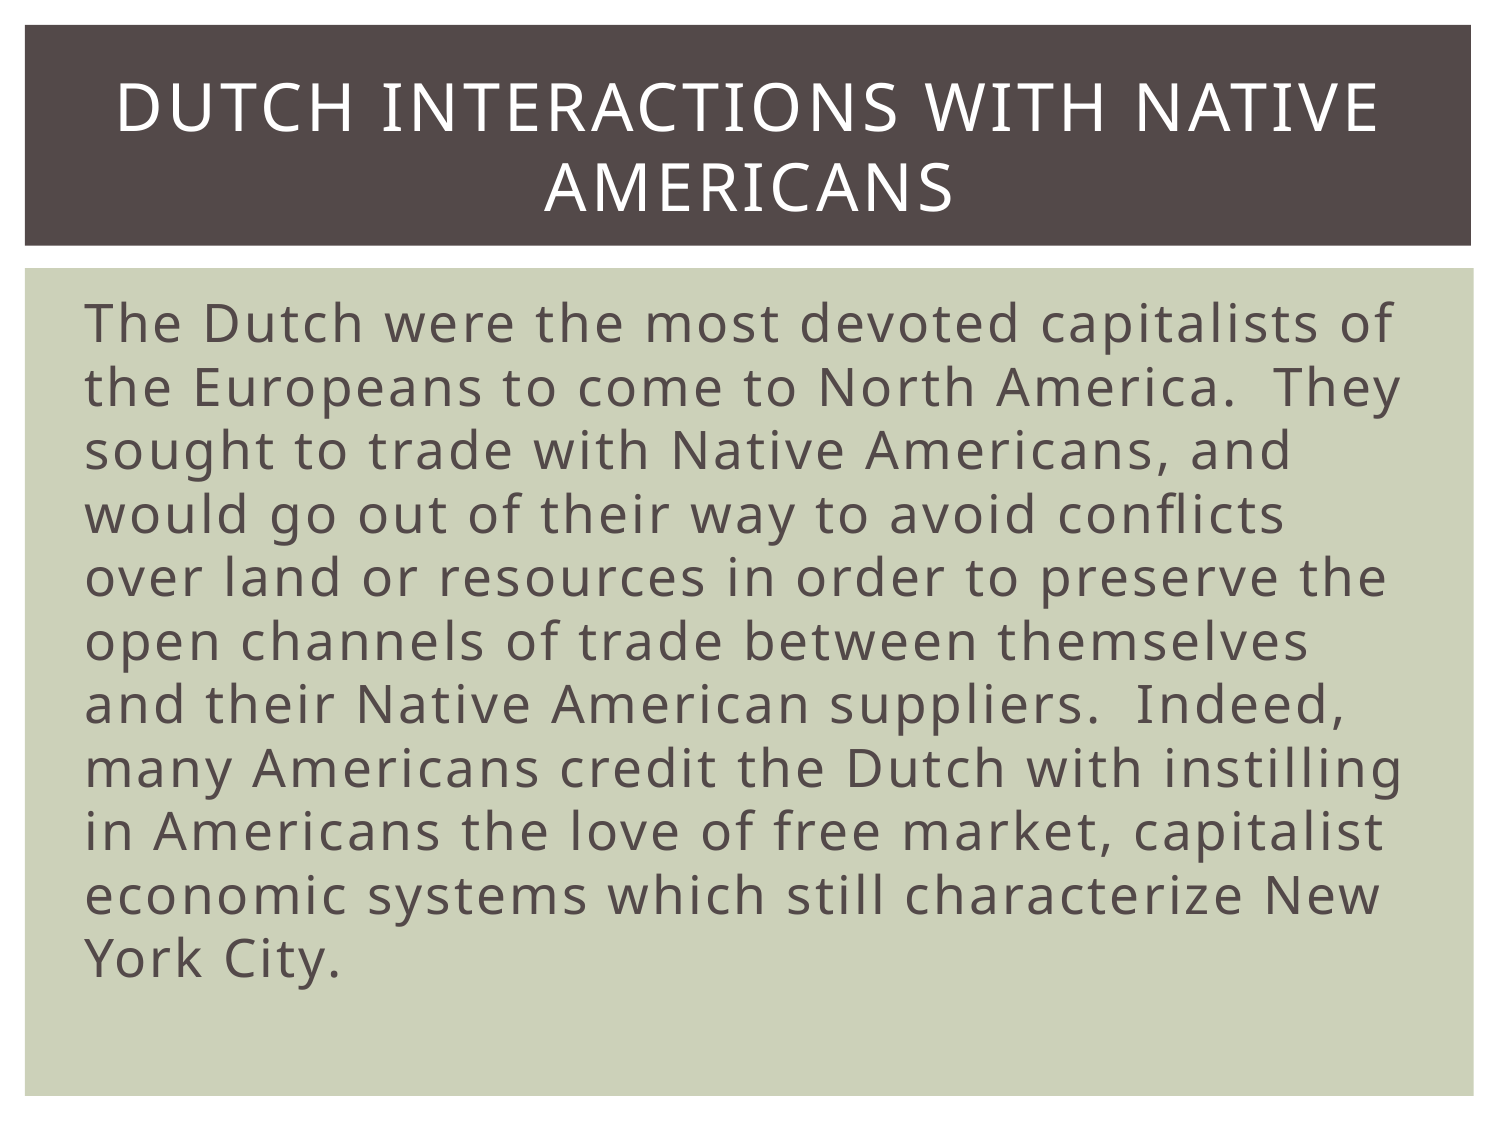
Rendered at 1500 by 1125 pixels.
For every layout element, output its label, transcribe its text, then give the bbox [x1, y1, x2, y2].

title Dutch Interactions with native Americans [62, 58, 1438, 232]
list The Dutch were the most devoted capitalists of the Europeans to come to North America. They sought to trade with Native Americans, and would go out of their way to avoid conflicts over land or resources in order to preserve the open channels of trade between themselves and their Native American suppliers. Indeed, many Americans credit the Dutch with instilling in Americans the love of free market, capitalist economic systems which still characterize New York City. [62, 281, 1442, 1005]
